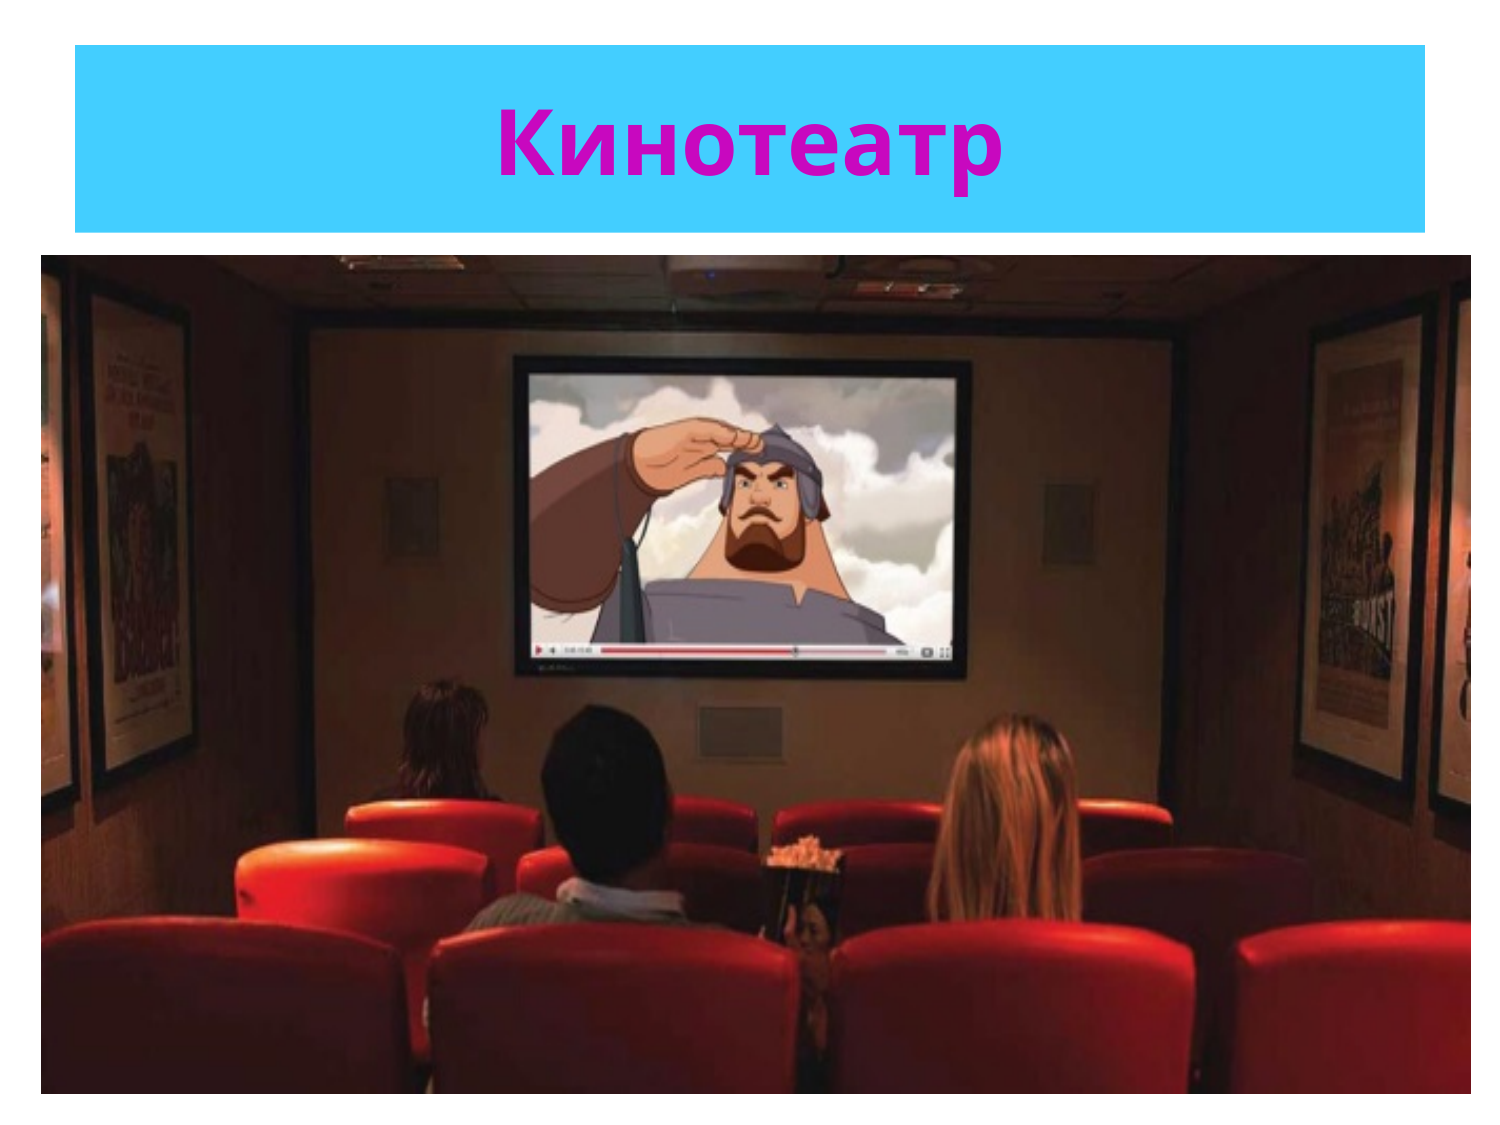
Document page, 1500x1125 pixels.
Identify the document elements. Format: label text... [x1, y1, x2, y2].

picture [41, 255, 1471, 1095]
title Кинотеатр [75, 45, 1425, 233]
